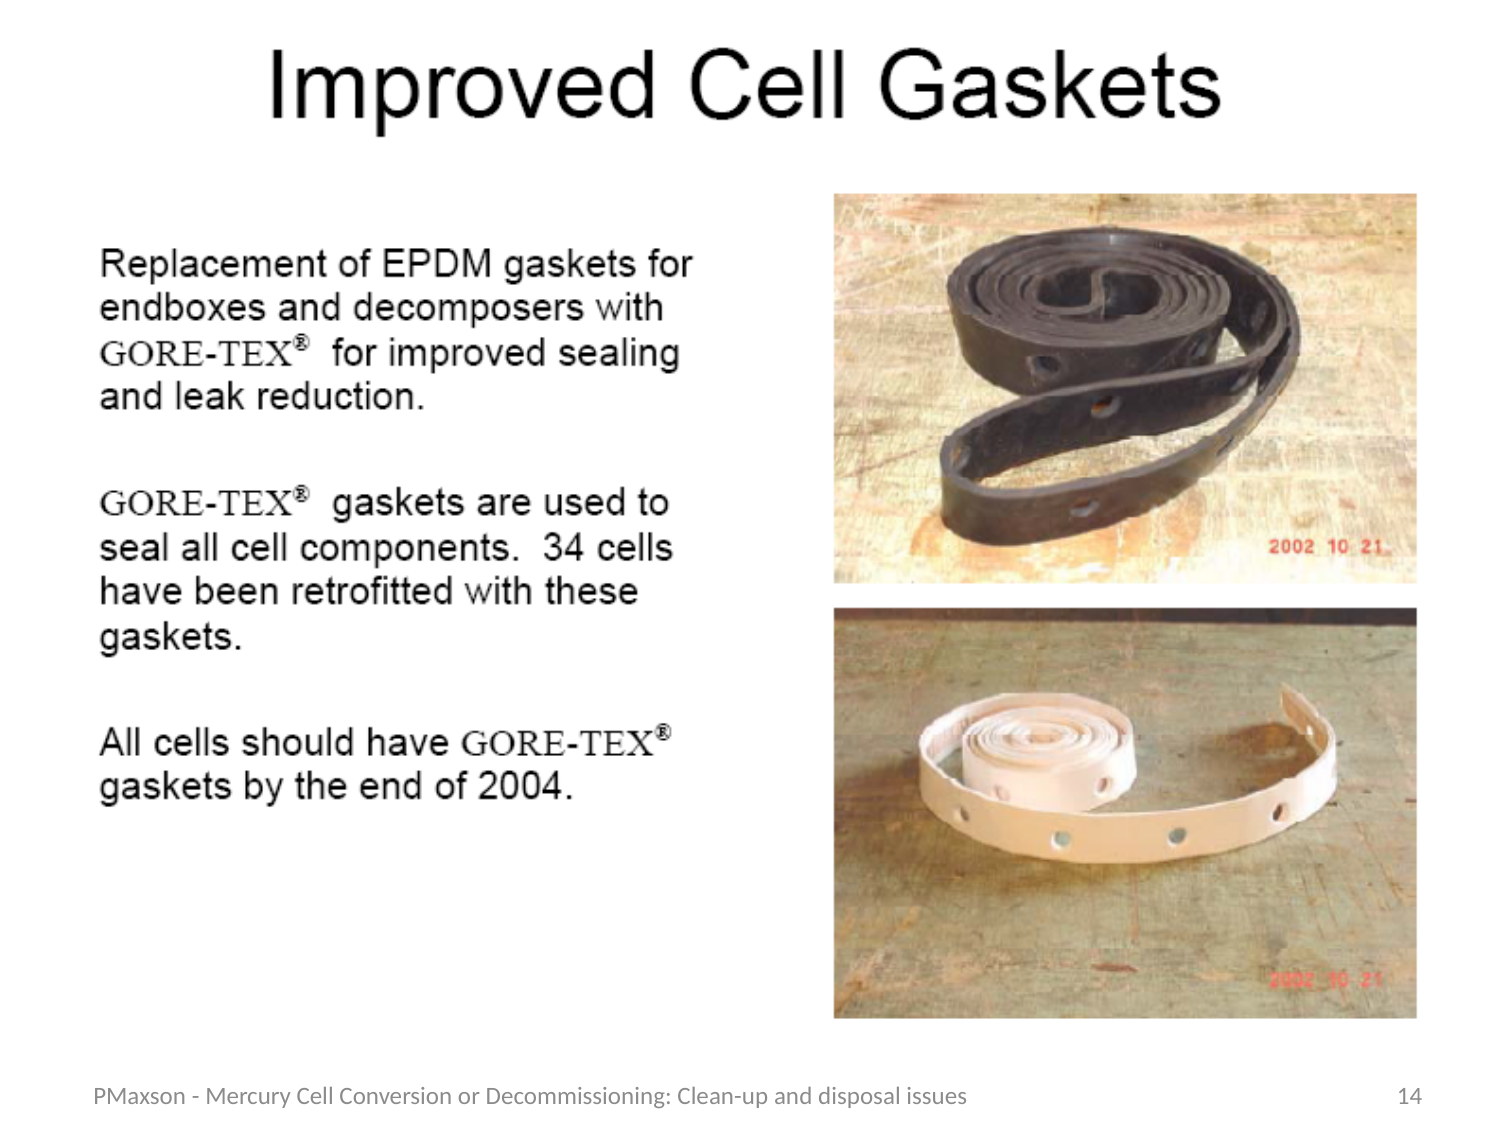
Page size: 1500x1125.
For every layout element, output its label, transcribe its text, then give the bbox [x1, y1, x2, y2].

footer PMaxson - Mercury Cell Conversion or Decommissioning: Clean-up and disposal issues [75, 1065, 988, 1125]
picture [87, 37, 1438, 1037]
slide_number 14 [1074, 1065, 1438, 1125]
